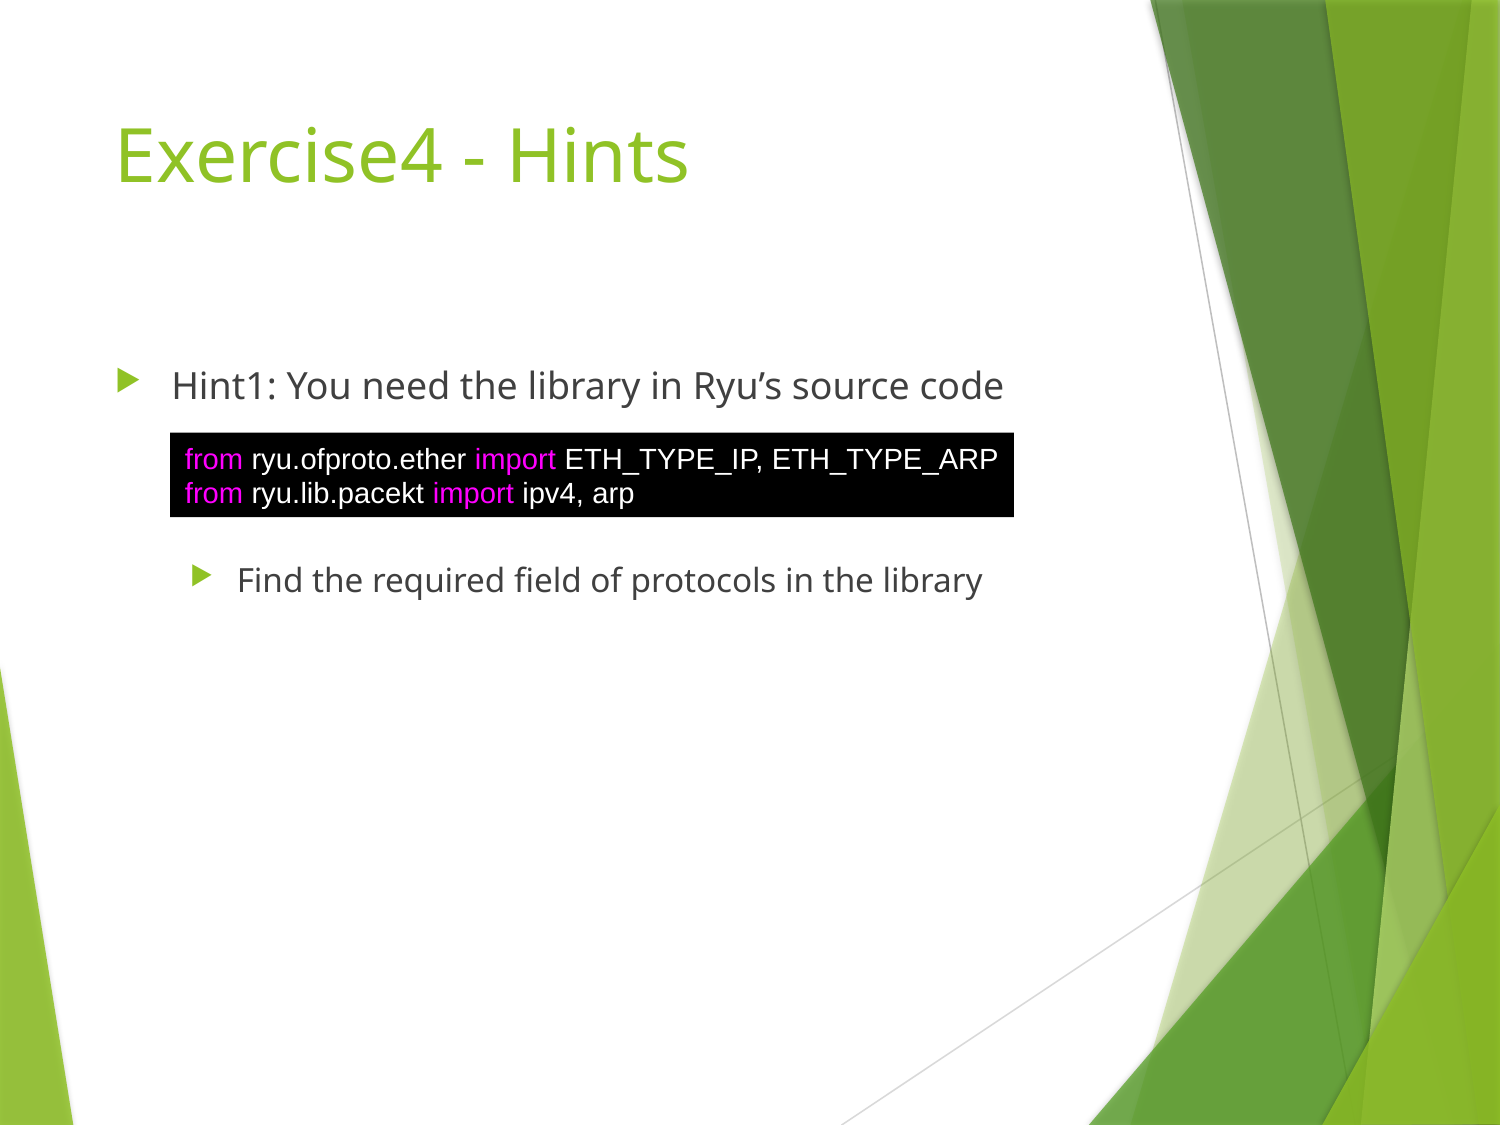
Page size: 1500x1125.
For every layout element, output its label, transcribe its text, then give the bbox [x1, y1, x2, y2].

title Exercise4 - Hints [99, 99, 1142, 317]
text_box from ryu.ofproto.ether import ETH_TYPE_IP, ETH_TYPE_ARP from ryu.lib.pacekt import ipv4, arp [170, 432, 1014, 518]
list Hint1: You need the library in Ryu’s source code Find the required field of protocols in the library [99, 354, 1142, 992]
